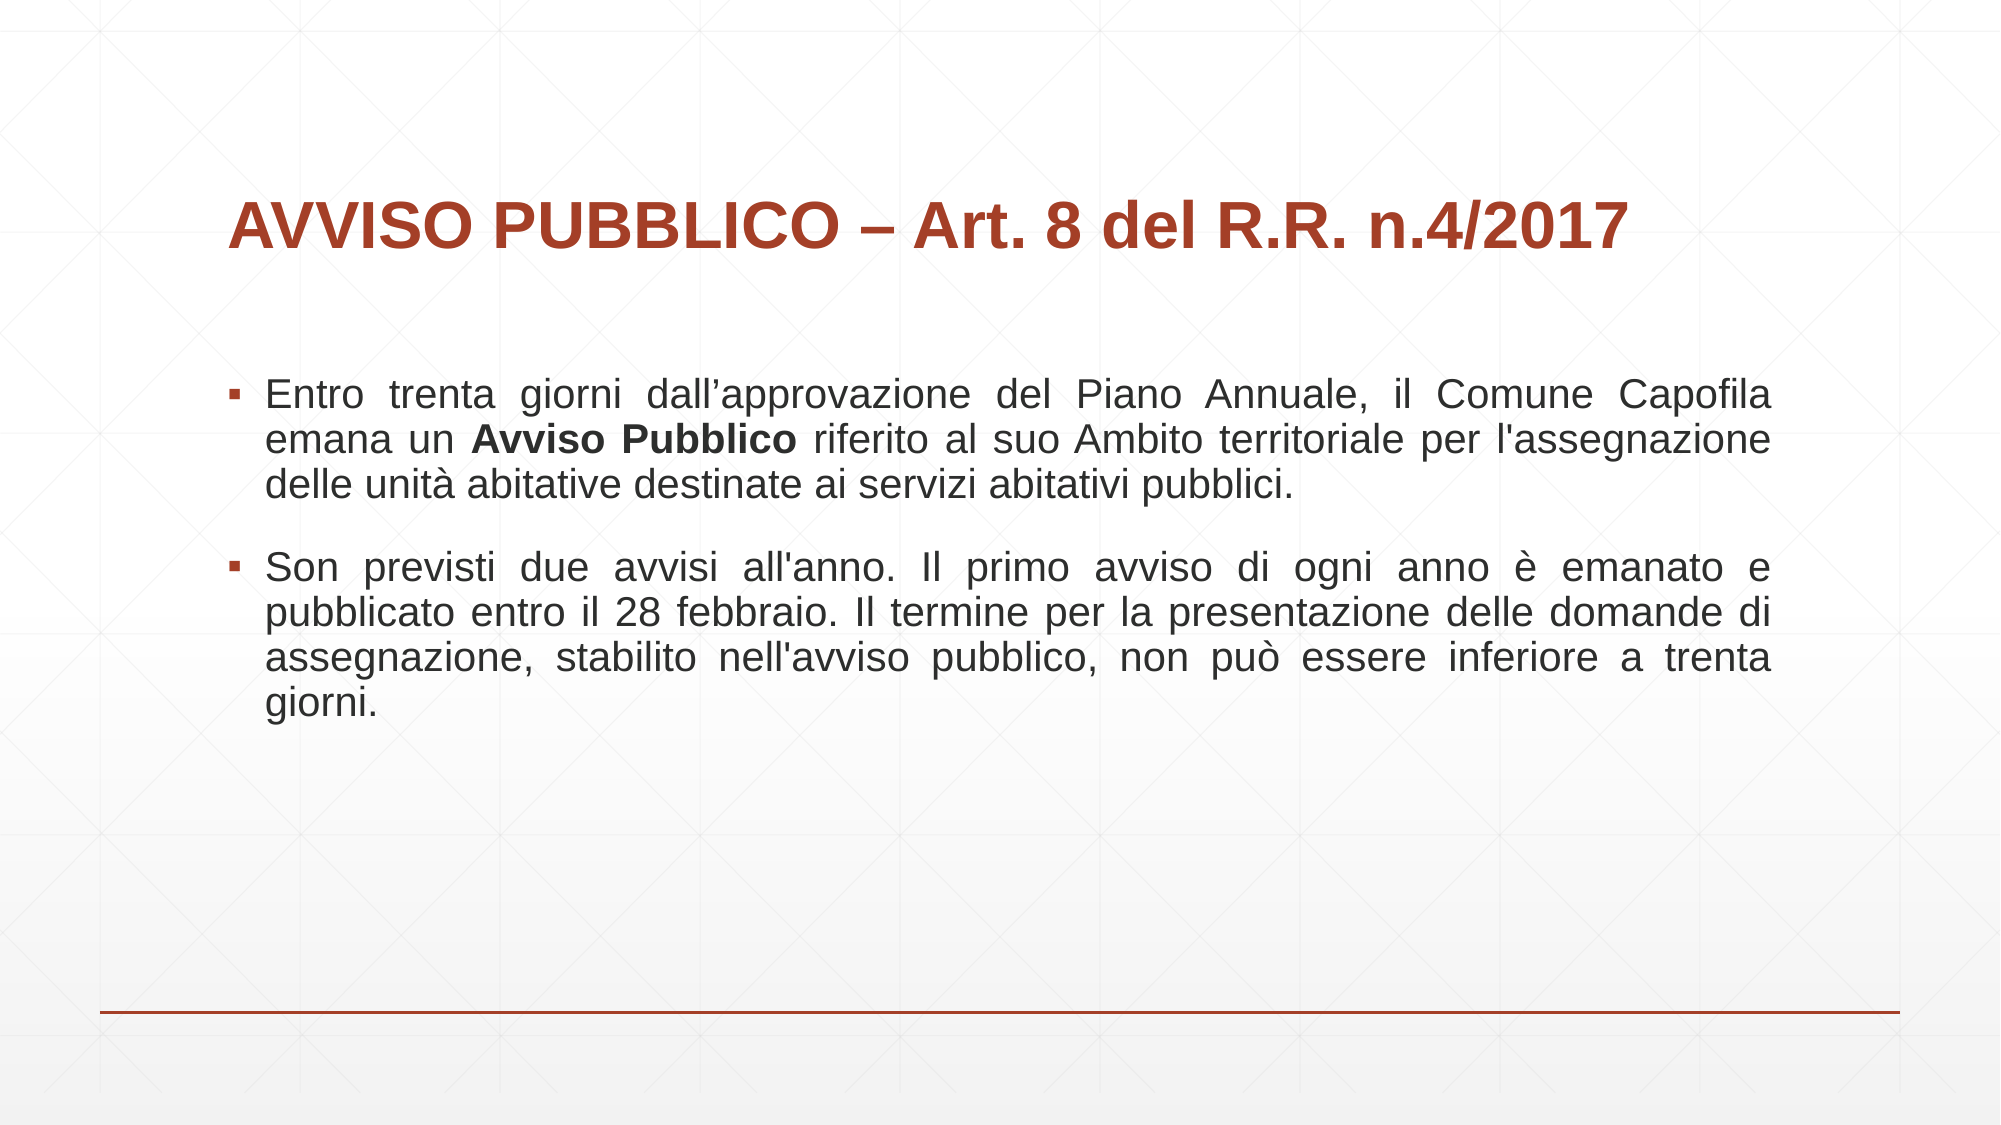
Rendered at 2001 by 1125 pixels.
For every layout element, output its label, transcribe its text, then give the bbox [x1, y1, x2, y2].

title AVVISO PUBBLICO – Art. 8 del R.R. n.4/2017 [212, 82, 1788, 270]
list Entro trenta giorni dall’approvazione del Piano Annuale, il Comune Capofila emana un Avviso Pubblico riferito al suo Ambito territoriale per l'assegnazione delle unità abitative destinate ai servizi abitativi pubblici. Son previsti due avvisi all'anno. Il primo avviso di ogni anno è emanato e pubblicato entro il 28 febbraio. Il termine per la presentazione delle domande di assegnazione, stabilito nell'avviso pubblico, non può essere inferiore a trenta giorni. [212, 270, 1788, 991]
